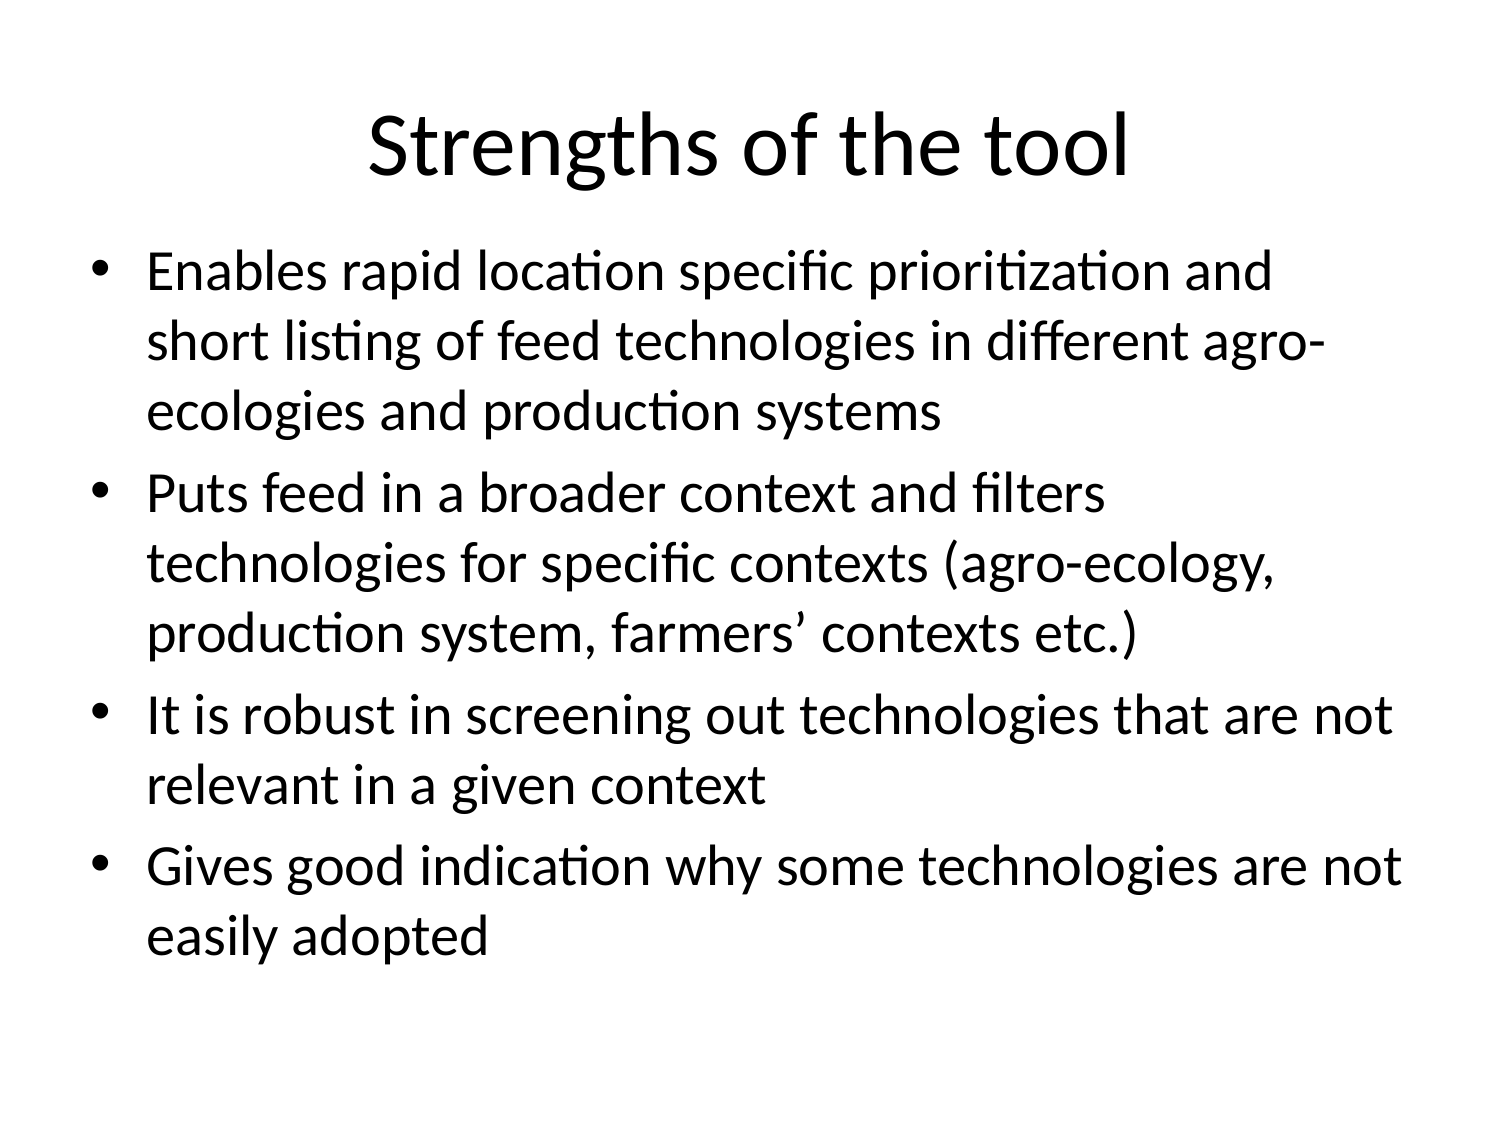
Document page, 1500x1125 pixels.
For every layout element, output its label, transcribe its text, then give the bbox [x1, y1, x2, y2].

title Strengths of the tool [74, 44, 1426, 224]
list Enables rapid location specific prioritization and short listing of feed technologies in different agro-ecologies and production systems Puts feed in a broader context and filters technologies for specific contexts (agro-ecology, production system, farmers’ contexts etc.) It is robust in screening out technologies that are not relevant in a given context Gives good indication why some technologies are not easily adopted [74, 224, 1426, 1031]
